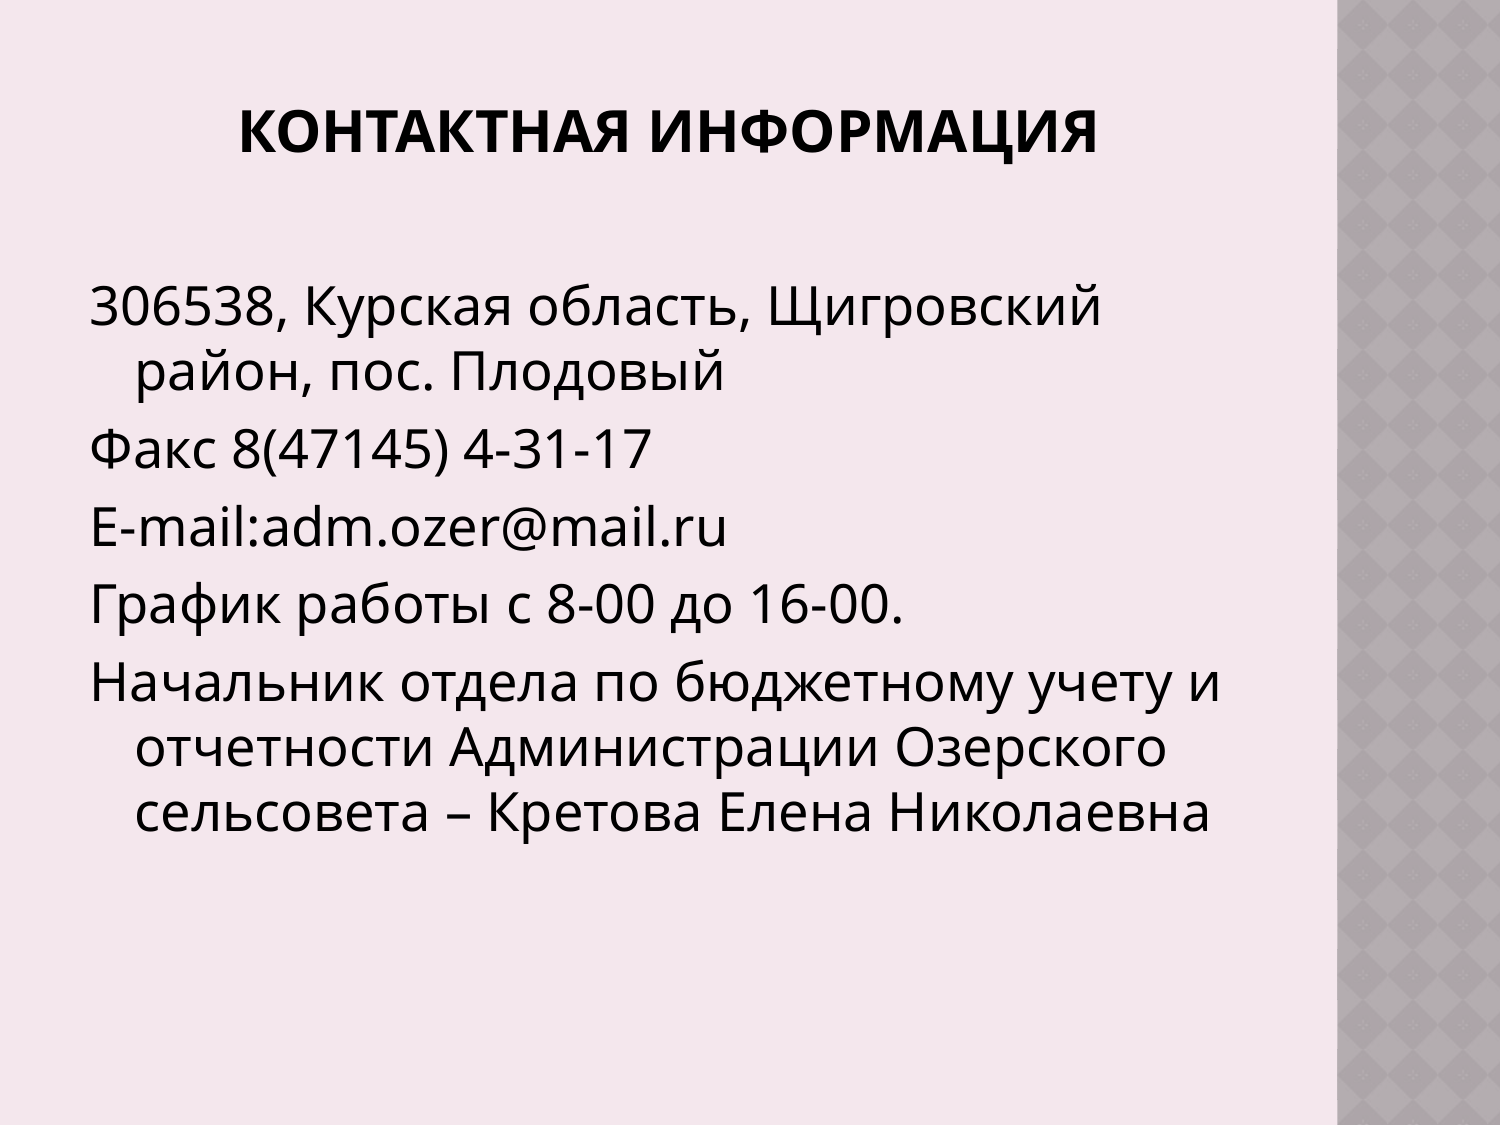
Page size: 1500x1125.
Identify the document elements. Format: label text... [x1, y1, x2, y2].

list 306538, Курская область, Щигровский район, пос. Плодовый Факс 8(47145) 4-31-17 E-mail:adm.ozer@mail.ru График работы с 8-00 до 16-00. Начальник отдела по бюджетному учету и отчетности Администрации Озерского сельсовета – Кретова Елена Николаевна [75, 264, 1263, 1059]
title Контактная информация [75, 52, 1263, 164]
